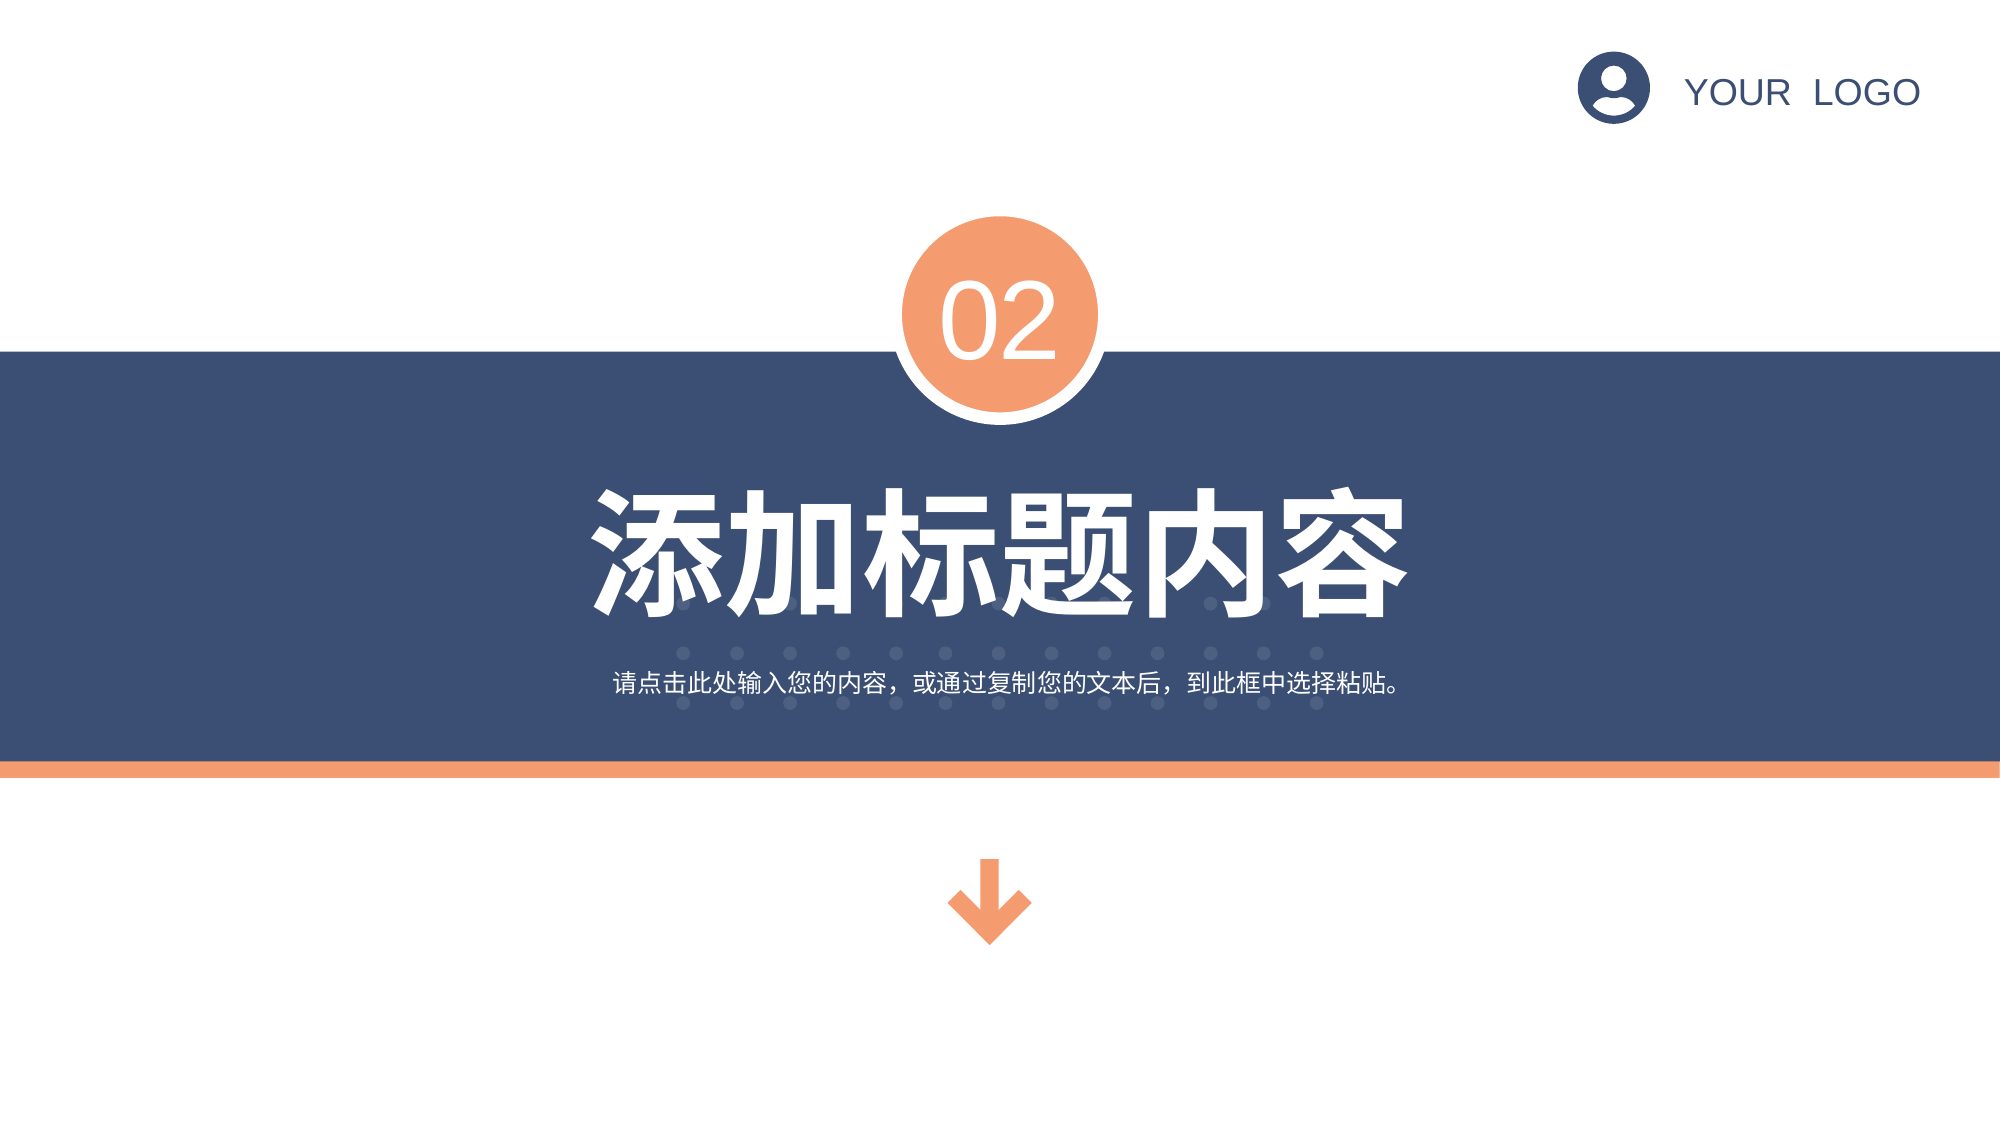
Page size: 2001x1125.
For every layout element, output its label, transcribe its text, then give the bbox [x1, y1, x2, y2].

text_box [480, 460, 1520, 701]
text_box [1577, 51, 1977, 124]
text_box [965, 859, 1035, 948]
text_box 02 [895, 210, 1105, 419]
text_box [0, 351, 2000, 762]
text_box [676, 701, 1324, 710]
